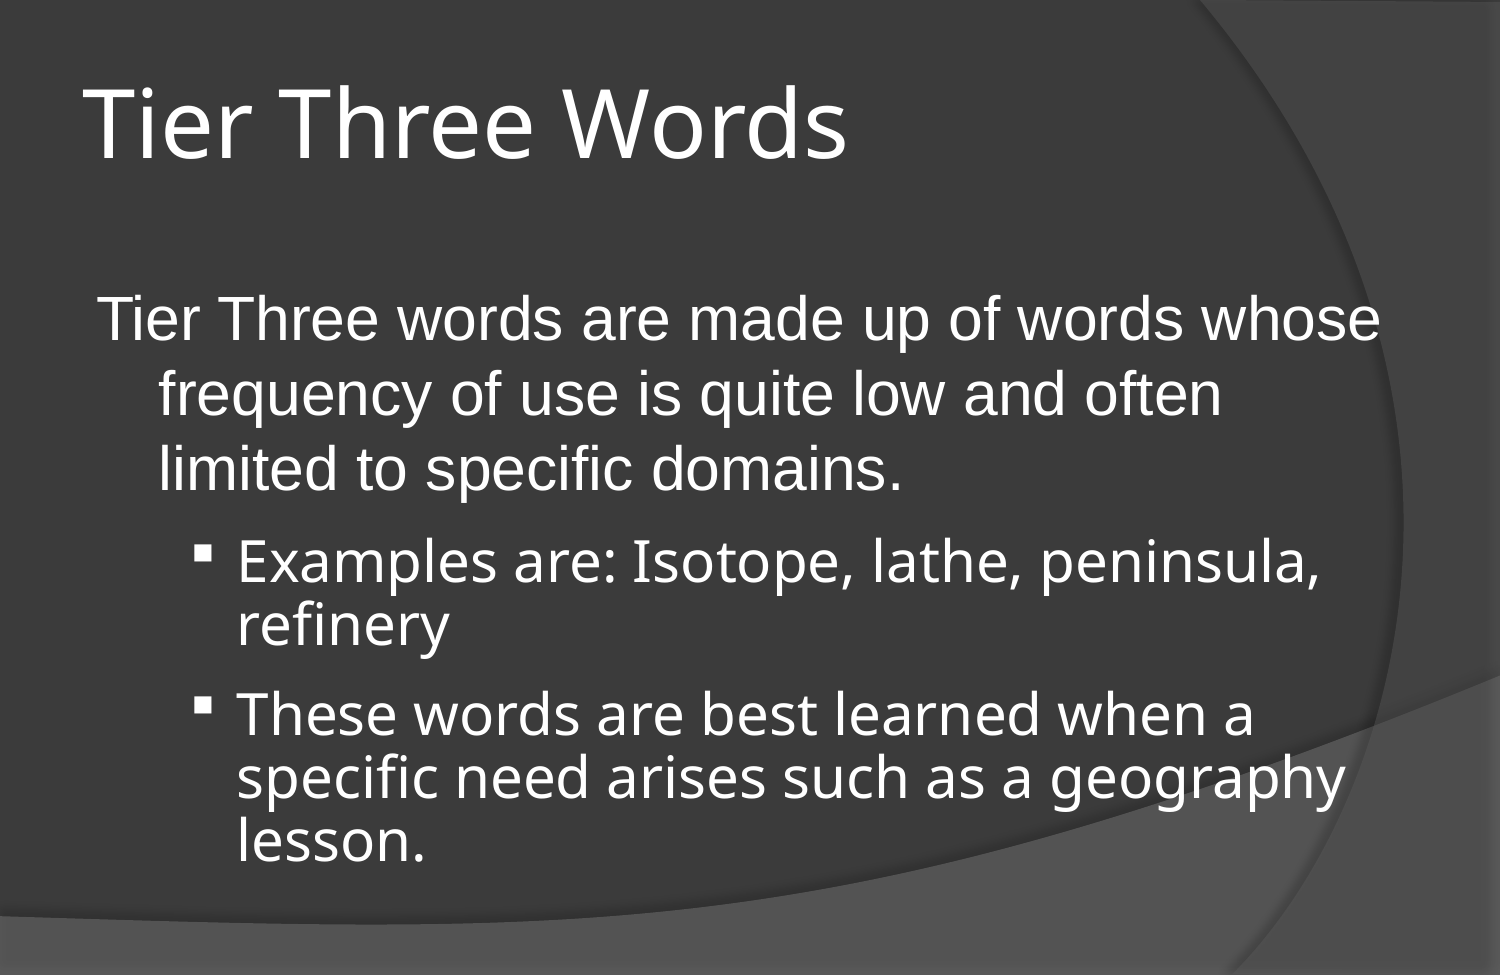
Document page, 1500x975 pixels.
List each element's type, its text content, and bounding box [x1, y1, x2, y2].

list Tier Three words are made up of words whose frequency of use is quite low and often limited to specific domains. [74, 270, 1426, 515]
text_box These words are best learned when a specific need arises such as a geography lesson. [99, 688, 1375, 900]
text_box Examples are: Isotope, lathe, peninsula, refinery [99, 524, 1375, 688]
title Tier Three Words [74, 38, 1301, 202]
